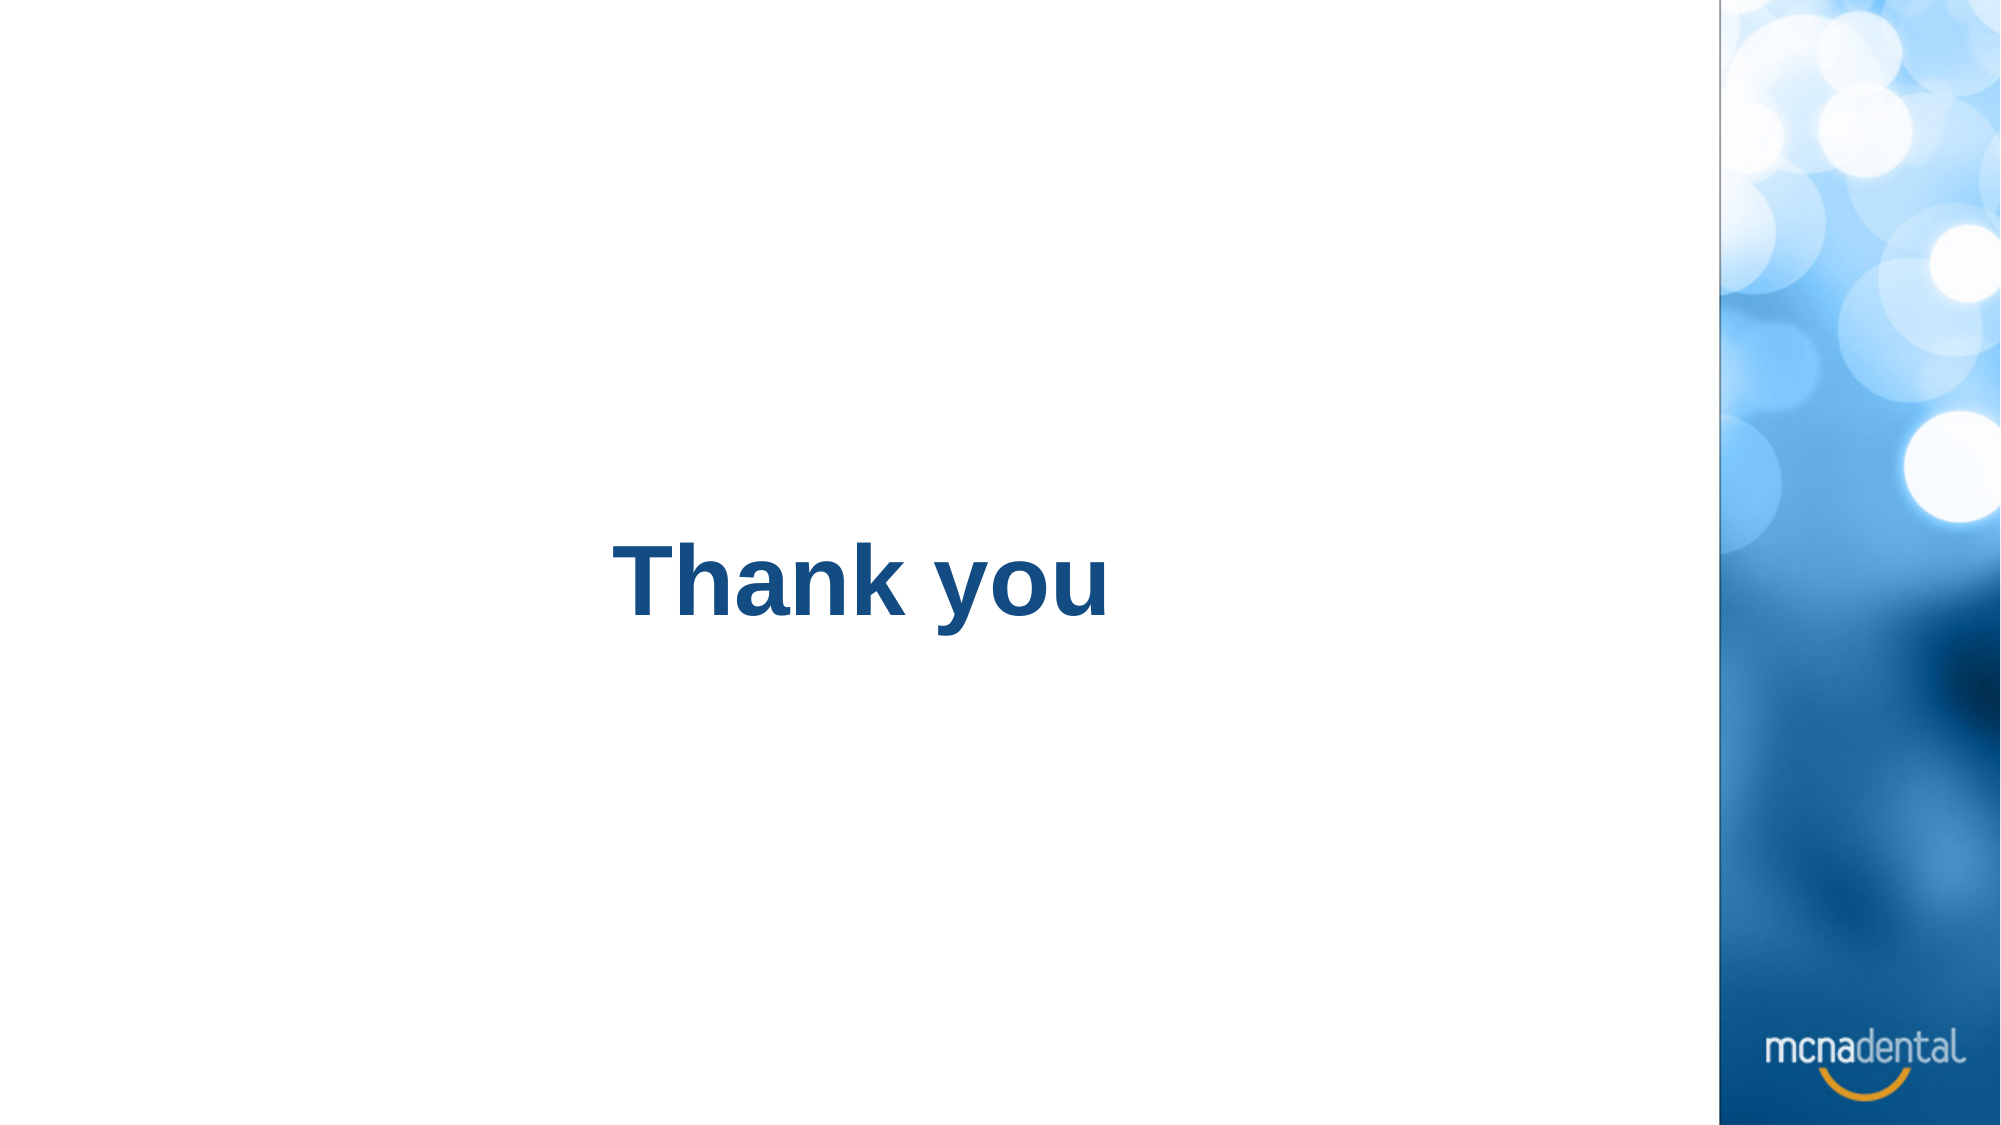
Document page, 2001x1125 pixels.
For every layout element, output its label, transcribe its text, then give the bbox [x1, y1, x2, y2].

picture [0, 0, 2001, 1125]
title Thank you [87, 501, 1637, 651]
